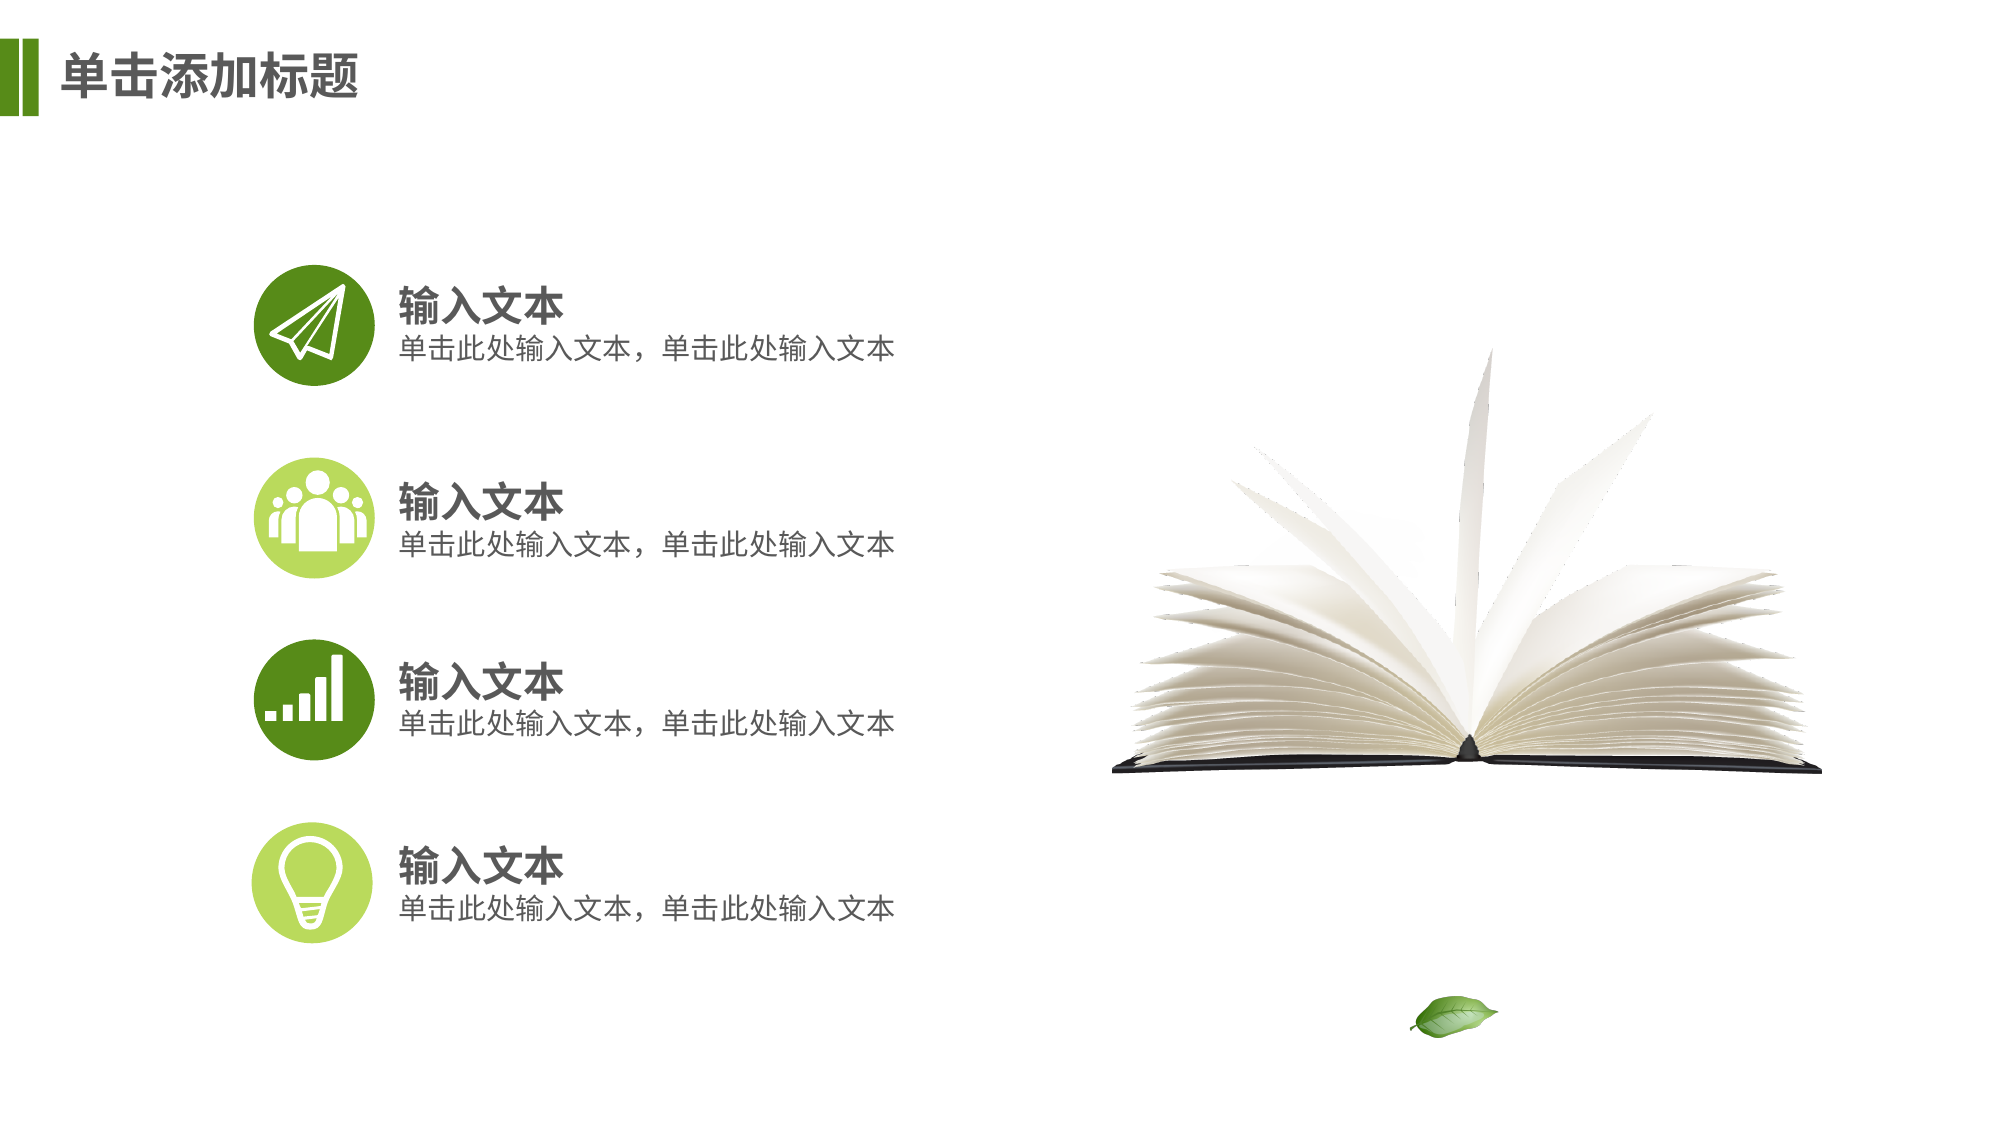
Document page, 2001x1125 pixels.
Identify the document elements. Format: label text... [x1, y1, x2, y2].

text_box 输入文本 单击此处输入文本，单击此处输入文本 [383, 648, 1046, 783]
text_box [253, 639, 375, 761]
text_box 输入文本 单击此处输入文本，单击此处输入文本 [383, 468, 1112, 604]
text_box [251, 822, 373, 944]
picture [1409, 993, 1503, 1038]
text_box 单击添加标题 [44, 37, 540, 113]
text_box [253, 264, 375, 386]
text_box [253, 457, 375, 579]
picture [1112, 348, 1822, 774]
text_box [0, 38, 20, 117]
text_box 输入文本 单击此处输入文本，单击此处输入文本 [383, 272, 1291, 408]
text_box 输入文本 单击此处输入文本，单击此处输入文本 [383, 832, 1291, 968]
text_box [22, 38, 40, 117]
